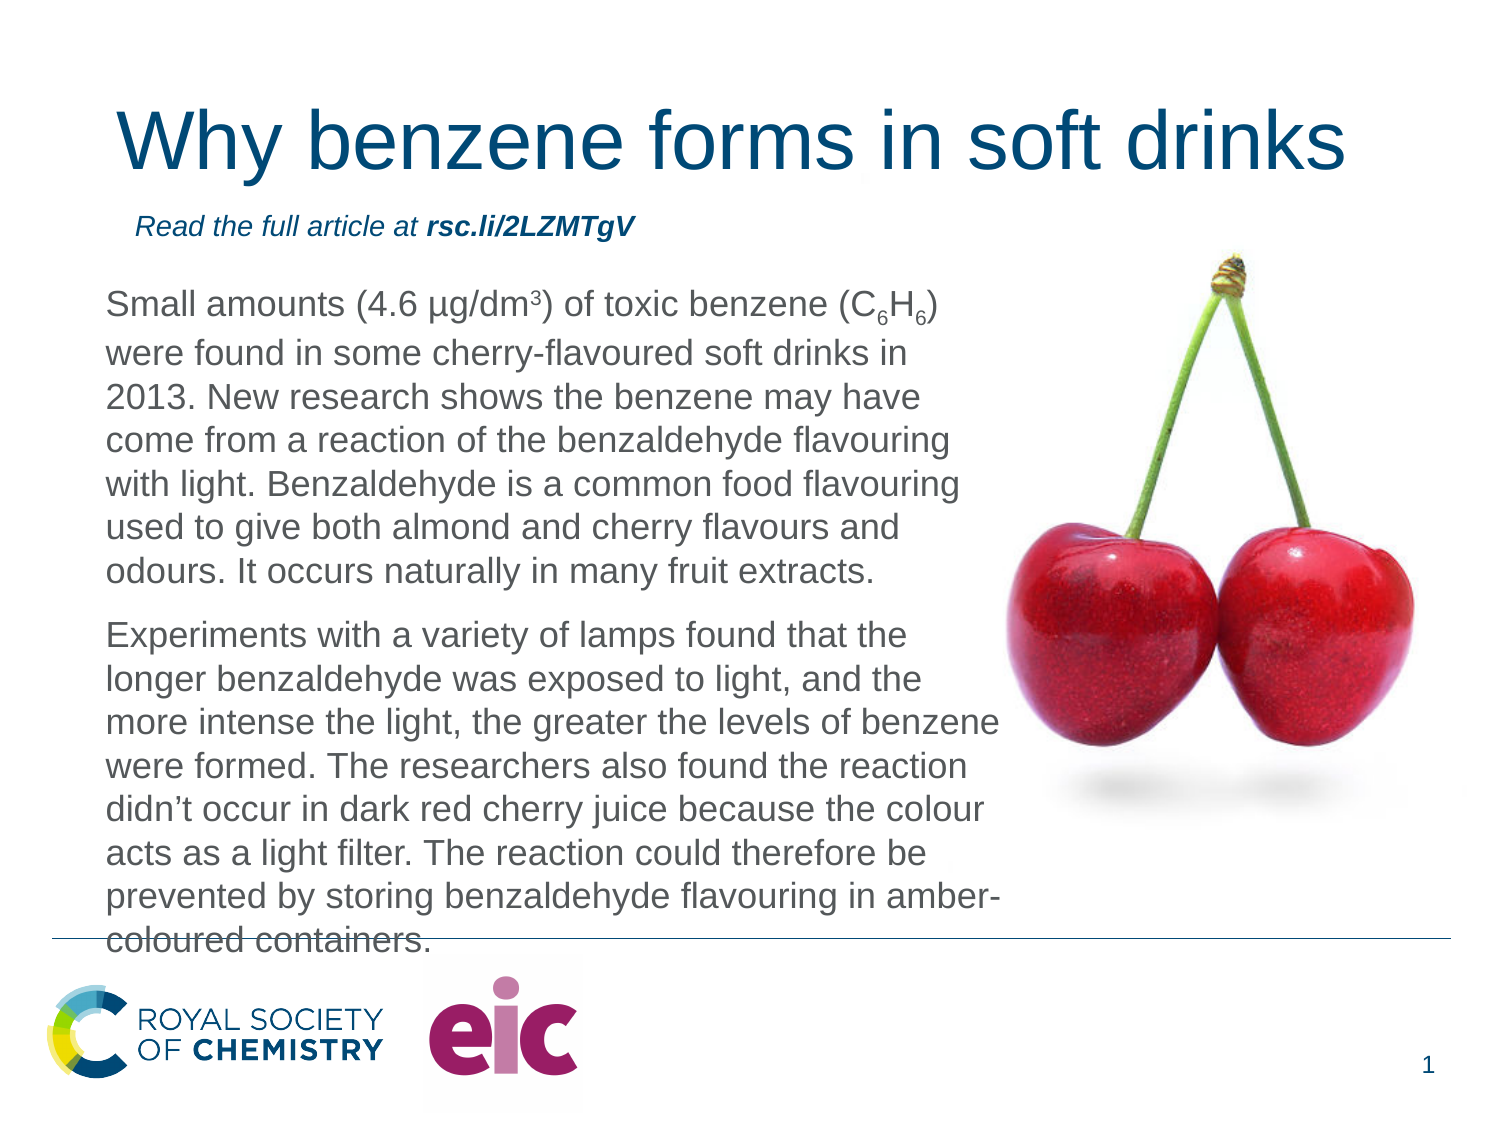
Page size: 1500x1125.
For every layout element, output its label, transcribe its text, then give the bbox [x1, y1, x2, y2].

list Small amounts (4.6 µg/dm3) of toxic benzene (C6H6) were found in some cherry-flavoured soft drinks in 2013. New research shows the benzene may have come from a reaction of the benzaldehyde flavouring with light. Benzaldehyde is a common food flavouring used to give both almond and cherry flavours and odours. It occurs naturally in many fruit extracts. Experiments with a variety of lamps found that the longer benzaldehyde was exposed to light, and the more intense the light, the greater the levels of benzene were formed. The researchers also found the reaction didn’t occur in dark red cherry juice because the colour acts as a light filter. The reaction could therefore be prevented by storing benzaldehyde flavouring in amber-coloured containers. [90, 272, 1019, 972]
title Why benzene forms in soft drinks [101, 33, 1396, 251]
text_box Read the full article at rsc.li/2LZMTgV [119, 200, 861, 250]
picture [0, 938, 583, 1125]
slide_number 1 [1113, 1033, 1451, 1094]
picture [861, 173, 1498, 873]
